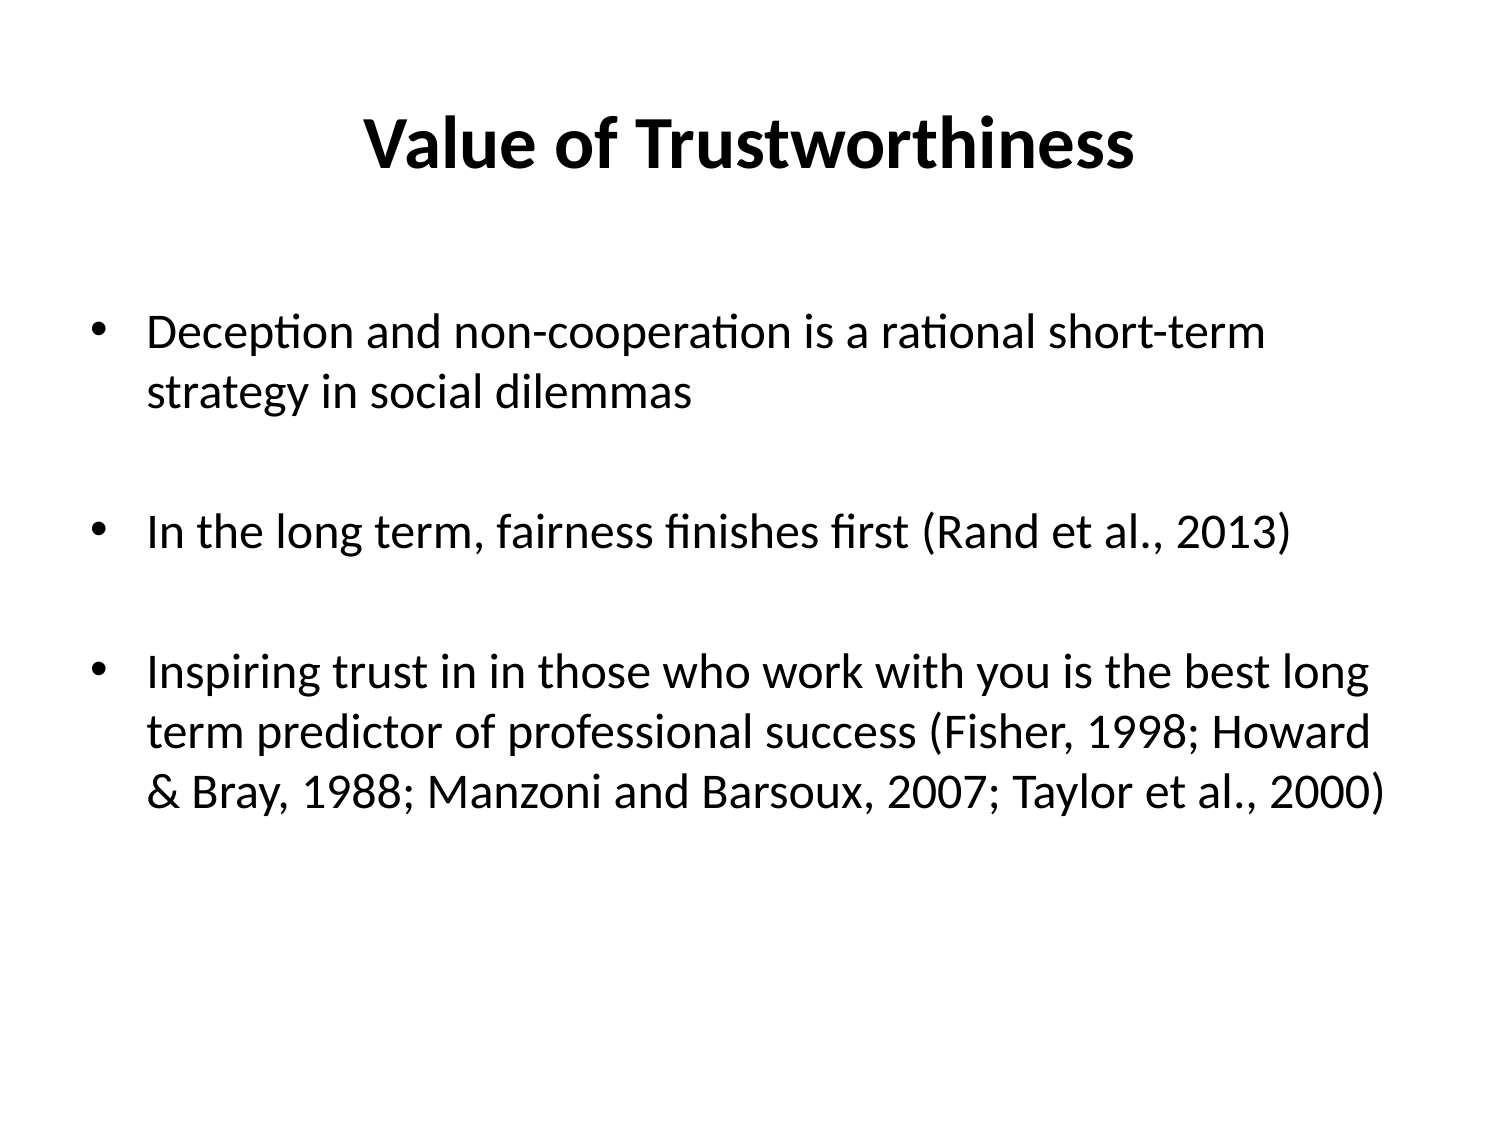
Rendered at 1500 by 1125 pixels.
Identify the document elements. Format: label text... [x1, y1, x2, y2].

title Value of Trustworthiness [75, 45, 1425, 233]
list Deception and non-cooperation is a rational short-term strategy in social dilemmas In the long term, fairness finishes first (Rand et al., 2013) Inspiring trust in in those who work with you is the best long term predictor of professional success (Fisher, 1998; Howard & Bray, 1988; Manzoni and Barsoux, 2007; Taylor et al., 2000) [75, 290, 1425, 1034]
